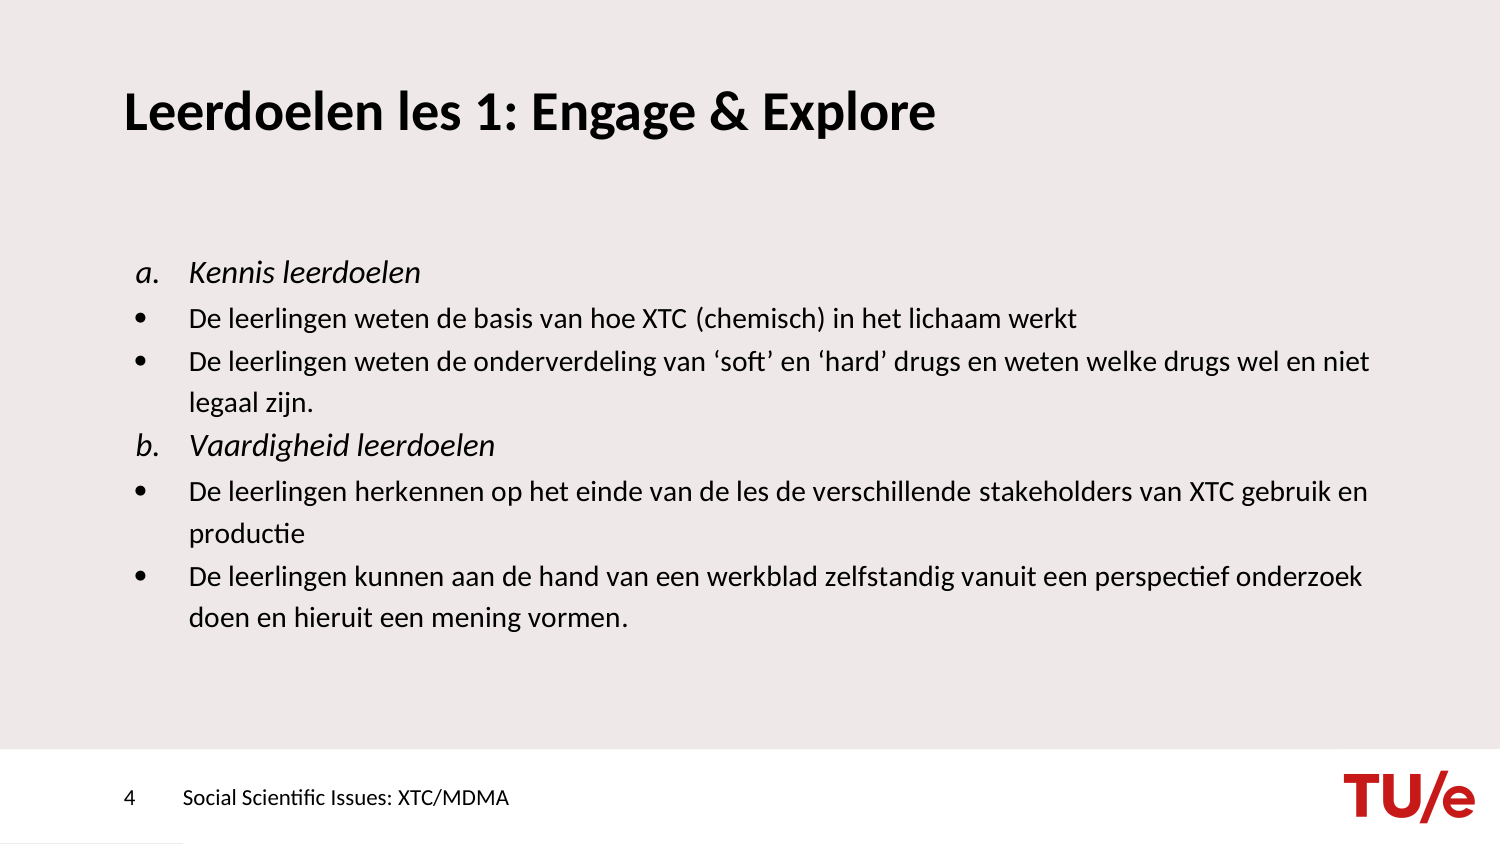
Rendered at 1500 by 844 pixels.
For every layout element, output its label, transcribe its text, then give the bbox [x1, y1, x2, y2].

slide_number 4 [0, 749, 183, 844]
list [82, 252, 1418, 671]
footer Social Scientific Issues: XTC/MDMA [183, 749, 1339, 844]
title Leerdoelen les 1: Engage & Explore [124, 85, 1364, 174]
picture [1339, 749, 1500, 844]
